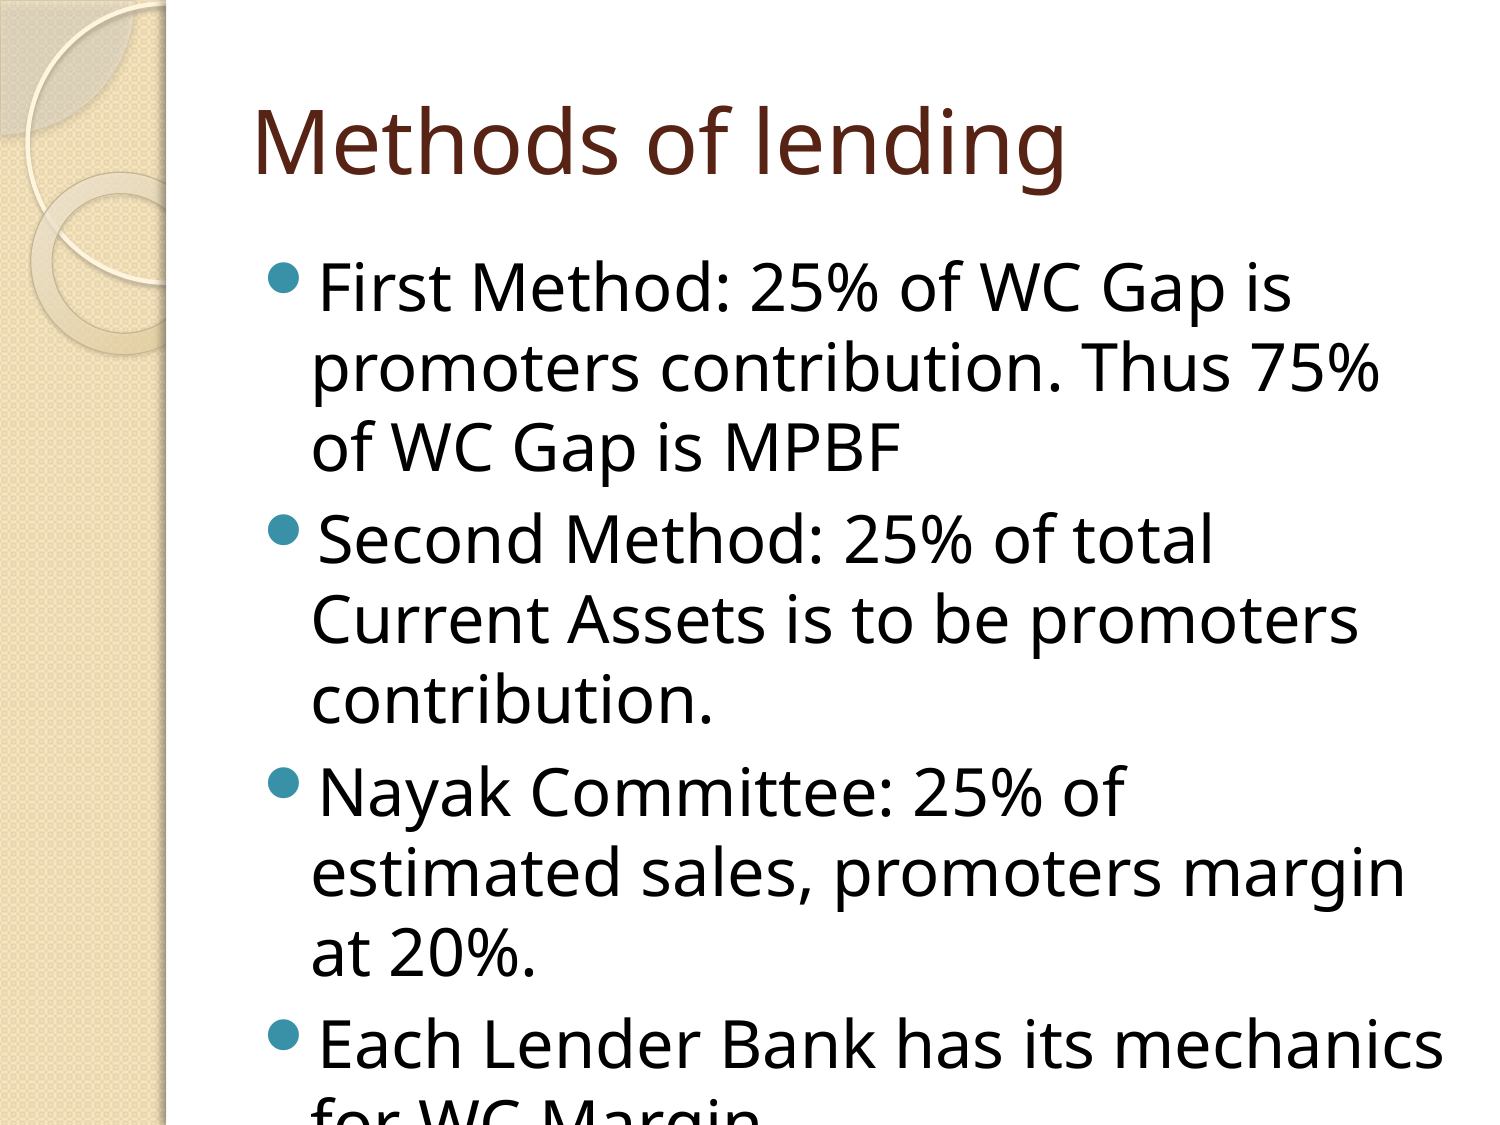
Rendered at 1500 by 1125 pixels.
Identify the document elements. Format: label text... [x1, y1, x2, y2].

list First Method: 25% of WC Gap is promoters contribution. Thus 75% of WC Gap is MPBF Second Method: 25% of total Current Assets is to be promoters contribution. Nayak Committee: 25% of estimated sales, promoters margin at 20%. Each Lender Bank has its mechanics for WC Margin. [235, 237, 1466, 1025]
title Methods of lending [235, 45, 1466, 233]
